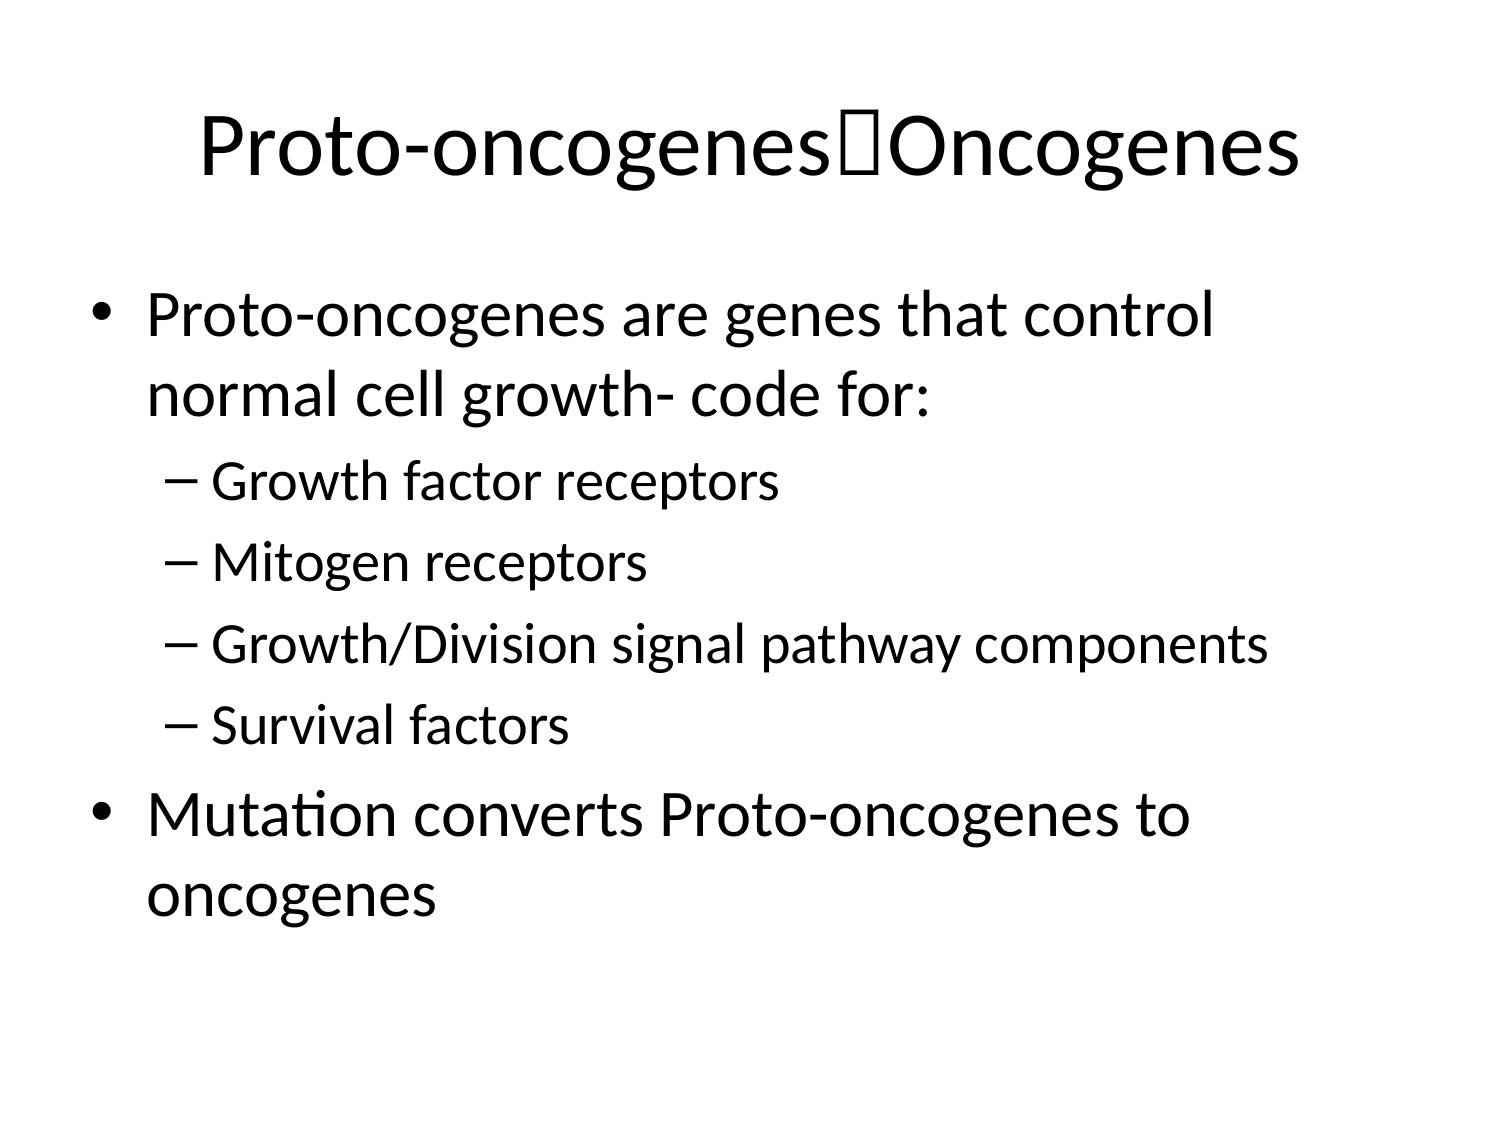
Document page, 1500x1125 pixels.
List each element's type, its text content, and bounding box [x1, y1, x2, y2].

list Proto-oncogenes are genes that control normal cell growth- code for: Growth factor receptors Mitogen receptors Growth/Division signal pathway components Survival factors Mutation converts Proto-oncogenes to oncogenes [75, 262, 1425, 1005]
title Proto-oncogenesOncogenes [75, 45, 1425, 233]
